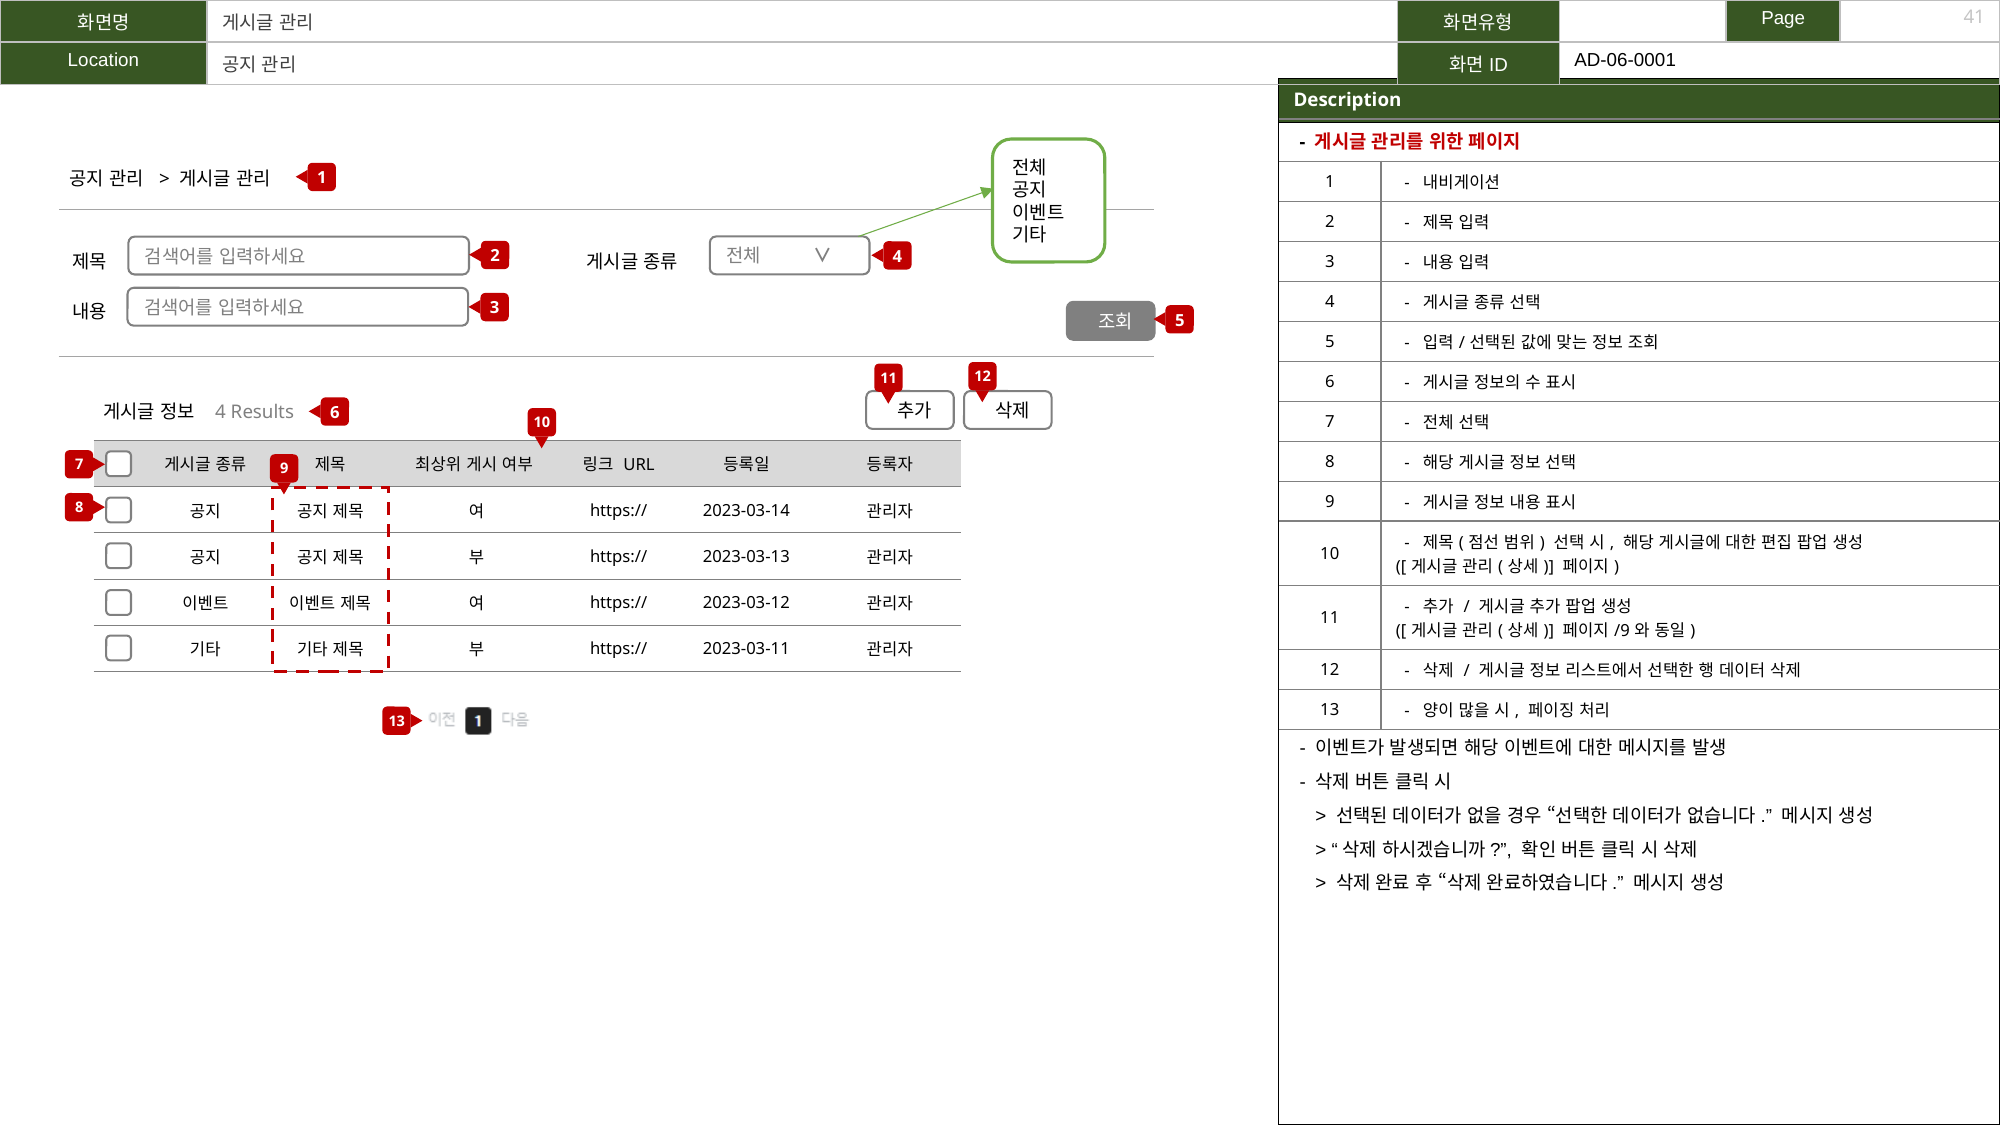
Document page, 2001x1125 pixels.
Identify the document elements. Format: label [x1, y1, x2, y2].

text_box [1284, 717, 1980, 901]
table_cell [1279, 362, 1380, 401]
text_box [59, 490, 133, 524]
table_cell [1279, 322, 1380, 361]
table_cell [1382, 402, 2000, 441]
table_cell [94, 626, 272, 671]
text_box [376, 704, 423, 737]
text_box [962, 359, 1053, 430]
table_cell [1279, 242, 1380, 281]
table_cell [1382, 162, 2000, 201]
table_cell [1279, 162, 1380, 201]
table_cell [94, 533, 272, 579]
table_cell [1279, 690, 1380, 729]
table_cell [1382, 522, 2000, 585]
table_cell [389, 626, 961, 671]
table_cell [1, 43, 206, 84]
table_cell [1382, 442, 2000, 481]
table_header [1398, 1, 1550, 41]
table_cell [1382, 690, 2000, 729]
text_box [1159, 299, 1188, 340]
text_box [59, 137, 1155, 281]
table_cell [1279, 402, 1380, 441]
table_cell [1560, 48, 1999, 84]
table_cell [94, 580, 272, 625]
text_box [264, 451, 390, 673]
text_box [105, 542, 133, 570]
table_cell [1382, 242, 2000, 281]
text_box [59, 447, 133, 481]
table_cell [1279, 202, 1380, 241]
text_box [474, 286, 503, 328]
text_box [474, 234, 504, 275]
table_cell [1382, 362, 2000, 401]
text_box [55, 156, 369, 197]
table_cell [1279, 730, 1999, 1124]
text_box [105, 634, 133, 662]
table_header [208, 1, 1397, 41]
table_cell [1382, 322, 2000, 361]
table_cell [1279, 586, 1380, 649]
table_cell [1382, 650, 2000, 689]
table_cell [1279, 442, 1380, 481]
table_header [94, 441, 961, 486]
table_cell [1382, 202, 2000, 241]
picture [415, 695, 542, 743]
table_cell [1279, 482, 1380, 520]
table_cell [208, 43, 1397, 84]
slide_number [1550, 0, 2000, 48]
table_cell [1279, 282, 1380, 321]
table_cell [1279, 650, 1380, 689]
text_box [865, 361, 955, 430]
table_cell [389, 533, 961, 579]
table_cell [1382, 282, 2000, 321]
table_header [1279, 120, 2000, 161]
table_header [1, 1, 206, 41]
table_cell [1382, 586, 2000, 649]
text_box [79, 391, 343, 432]
text_box [1065, 300, 1156, 341]
table_cell [94, 487, 272, 532]
text_box [57, 230, 471, 330]
table_cell [1279, 522, 1380, 585]
table_cell [1382, 482, 2000, 520]
table_header [1279, 85, 1999, 118]
text_box [105, 589, 133, 616]
table_cell [389, 487, 961, 532]
table_cell [1398, 43, 1559, 84]
text_box [521, 405, 563, 449]
table_cell [389, 580, 961, 625]
